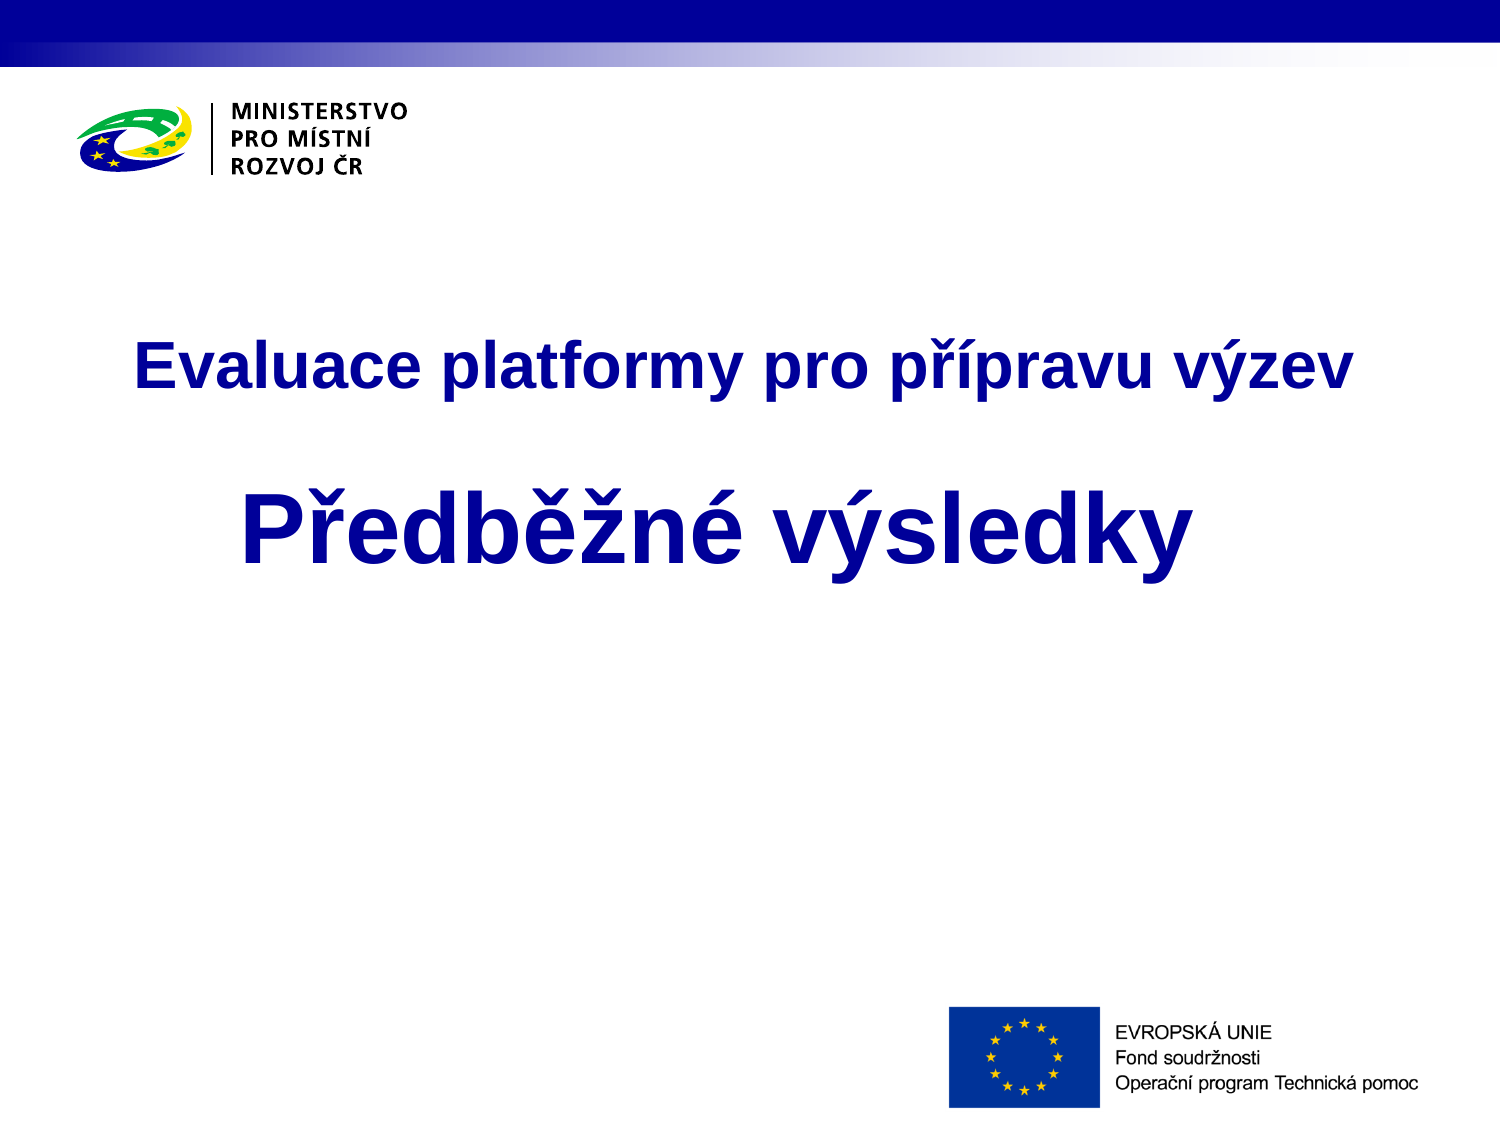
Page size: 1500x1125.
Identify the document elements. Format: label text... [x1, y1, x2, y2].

text_box Evaluace platformy pro přípravu výzev [64, 314, 1425, 398]
picture [915, 973, 1452, 1125]
title Předběžné výsledky [64, 456, 1425, 539]
